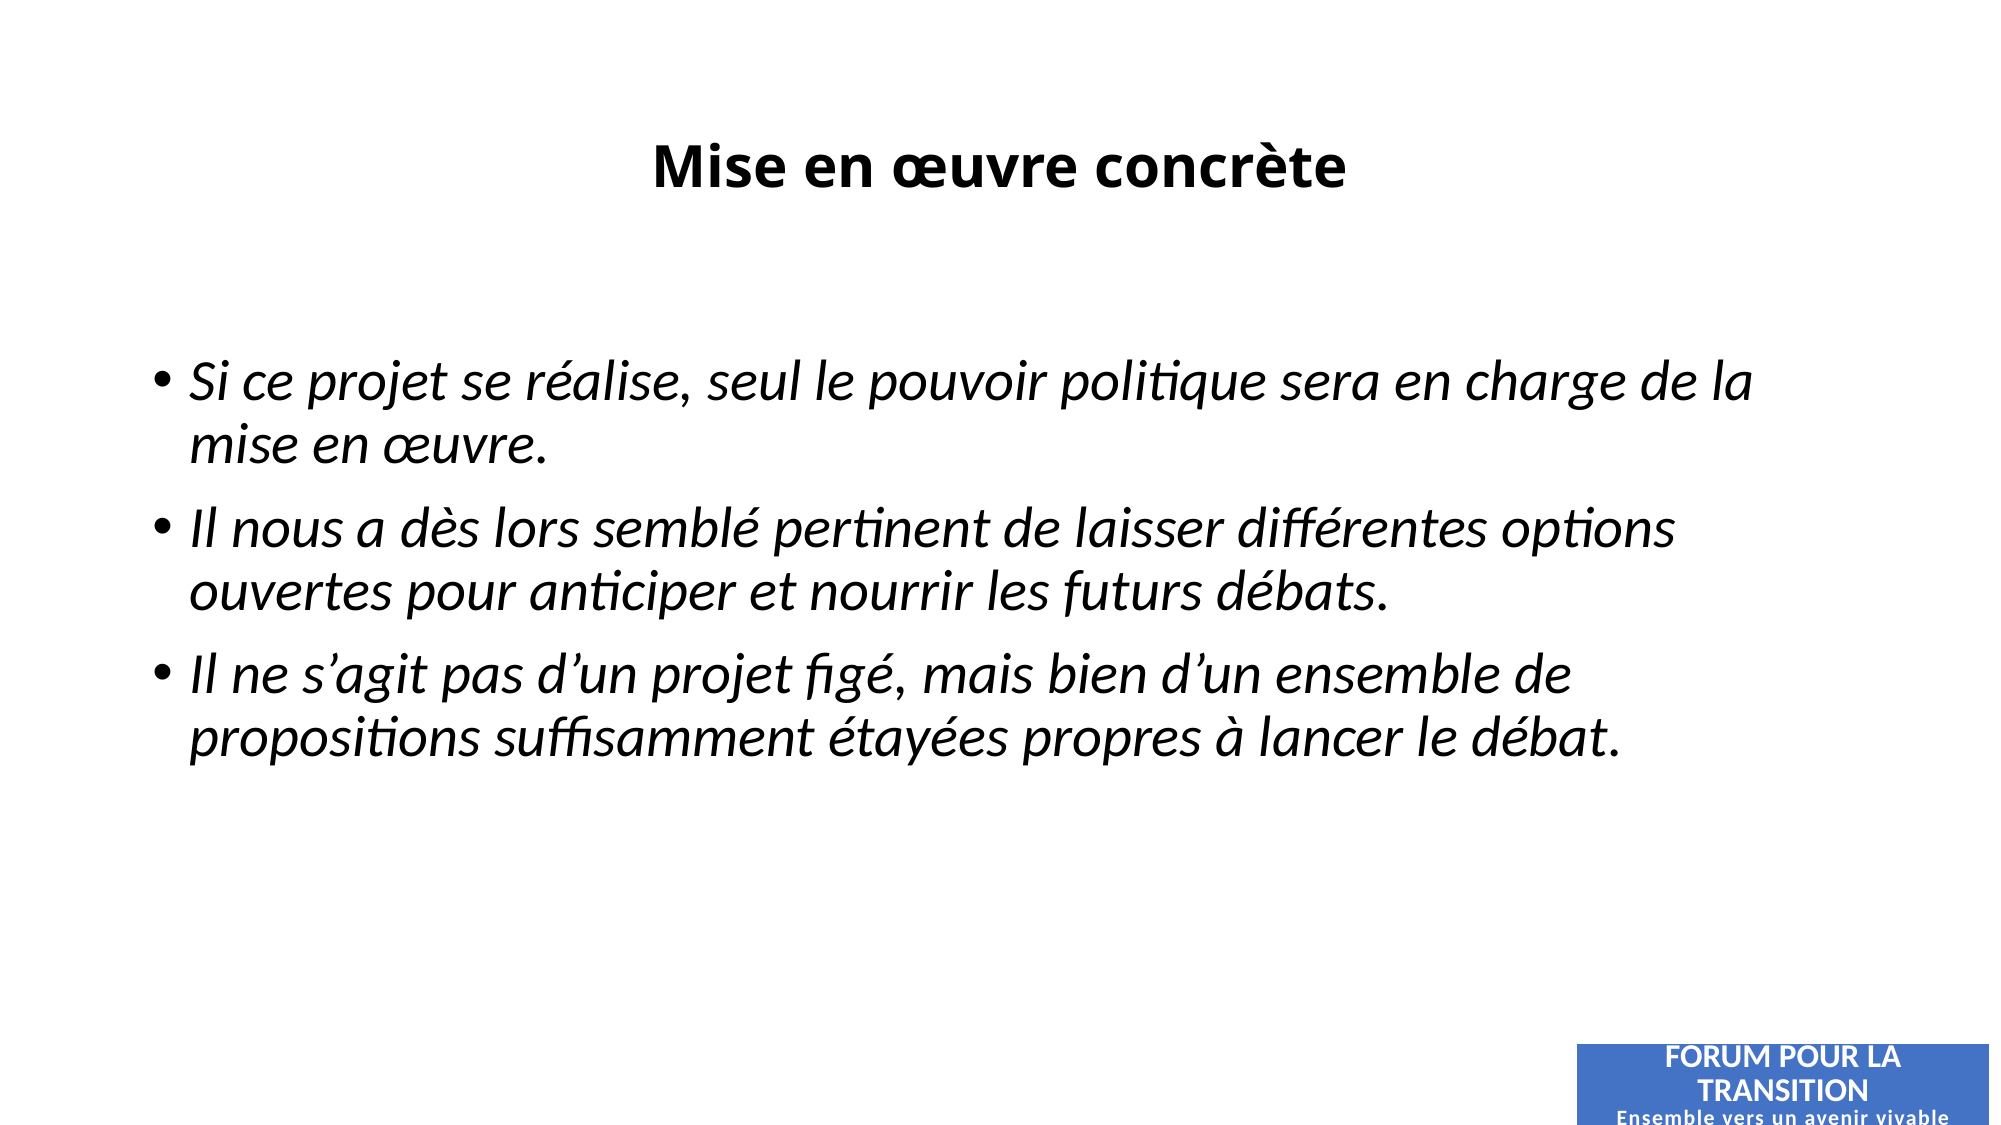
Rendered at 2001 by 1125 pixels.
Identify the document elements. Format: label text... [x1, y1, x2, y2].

title Mise en œuvre concrète [137, 59, 1863, 251]
list Si ce projet se réalise, seul le pouvoir politique sera en charge de la mise en œuvre. Il nous a dès lors semblé pertinent de laisser différentes options ouvertes pour anticiper et nourrir les futurs débats. Il ne s’agit pas d’un projet figé, mais bien d’un ensemble de propositions suffisamment étayées propres à lancer le débat. [137, 251, 1863, 1014]
